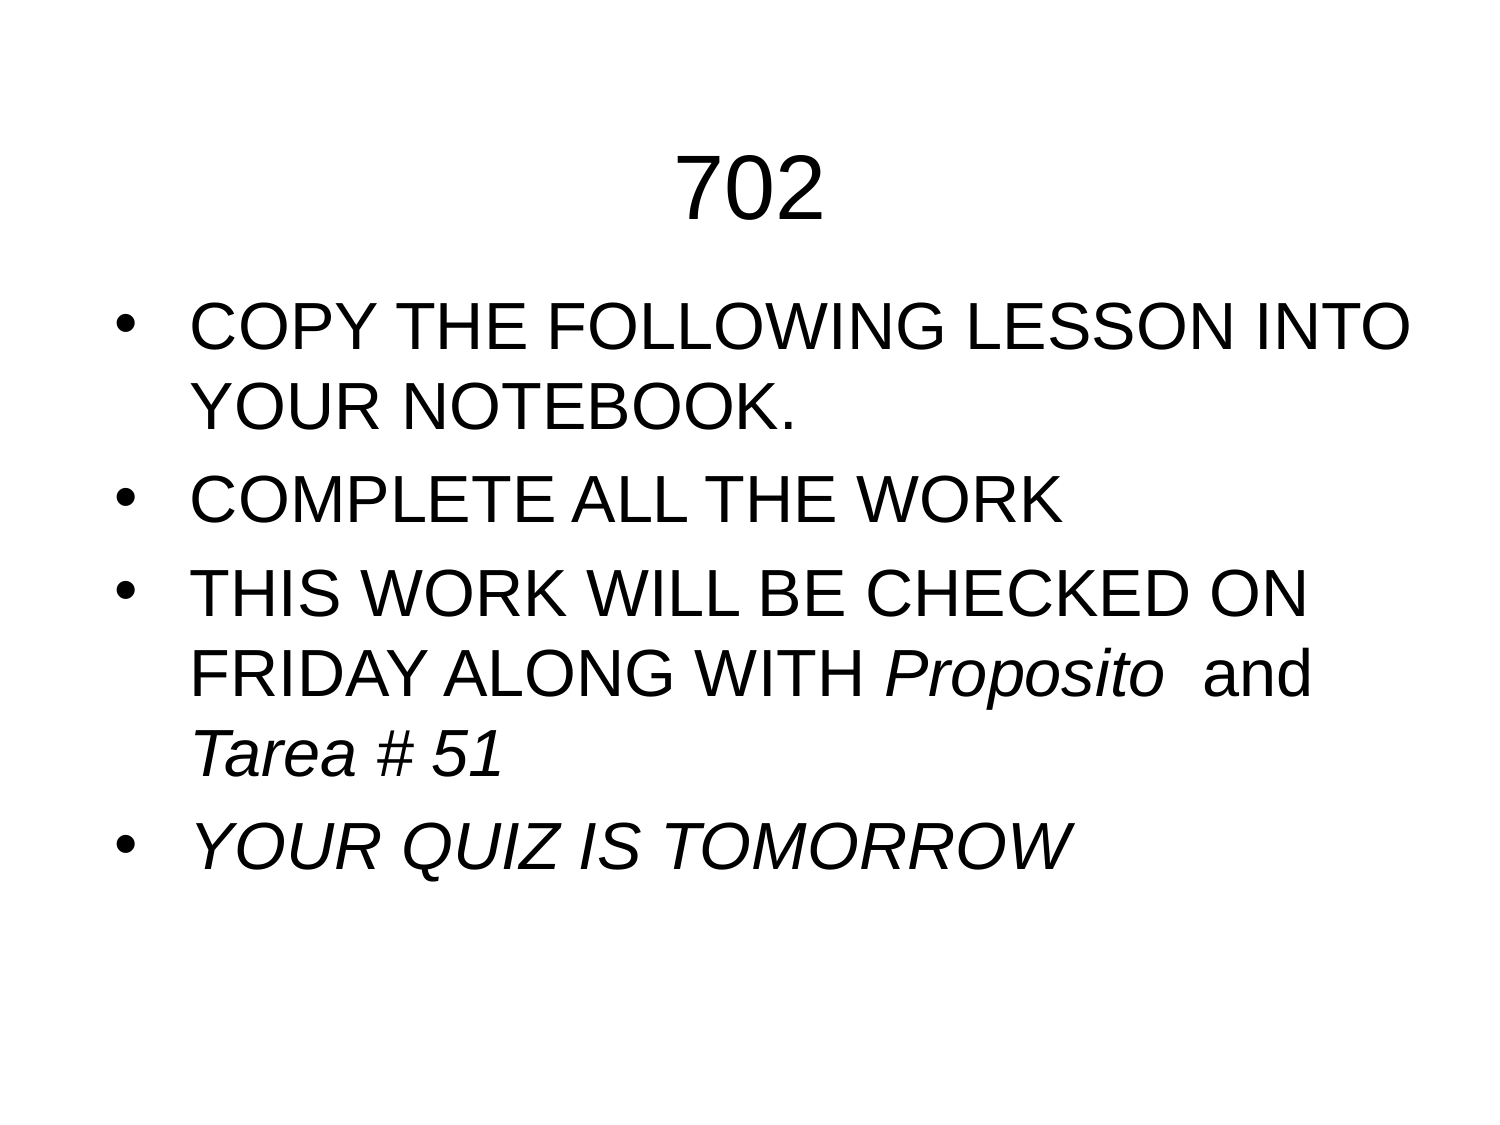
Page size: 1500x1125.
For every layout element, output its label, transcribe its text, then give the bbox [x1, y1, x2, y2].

subtitle COPY THE FOLLOWING LESSON INTO YOUR NOTEBOOK. COMPLETE ALL THE WORK THIS WORK WILL BE CHECKED ON FRIDAY ALONG WITH Proposito and Tarea # 51 YOUR QUIZ IS TOMORROW [99, 275, 1475, 1050]
title 702 [112, 62, 1388, 275]
